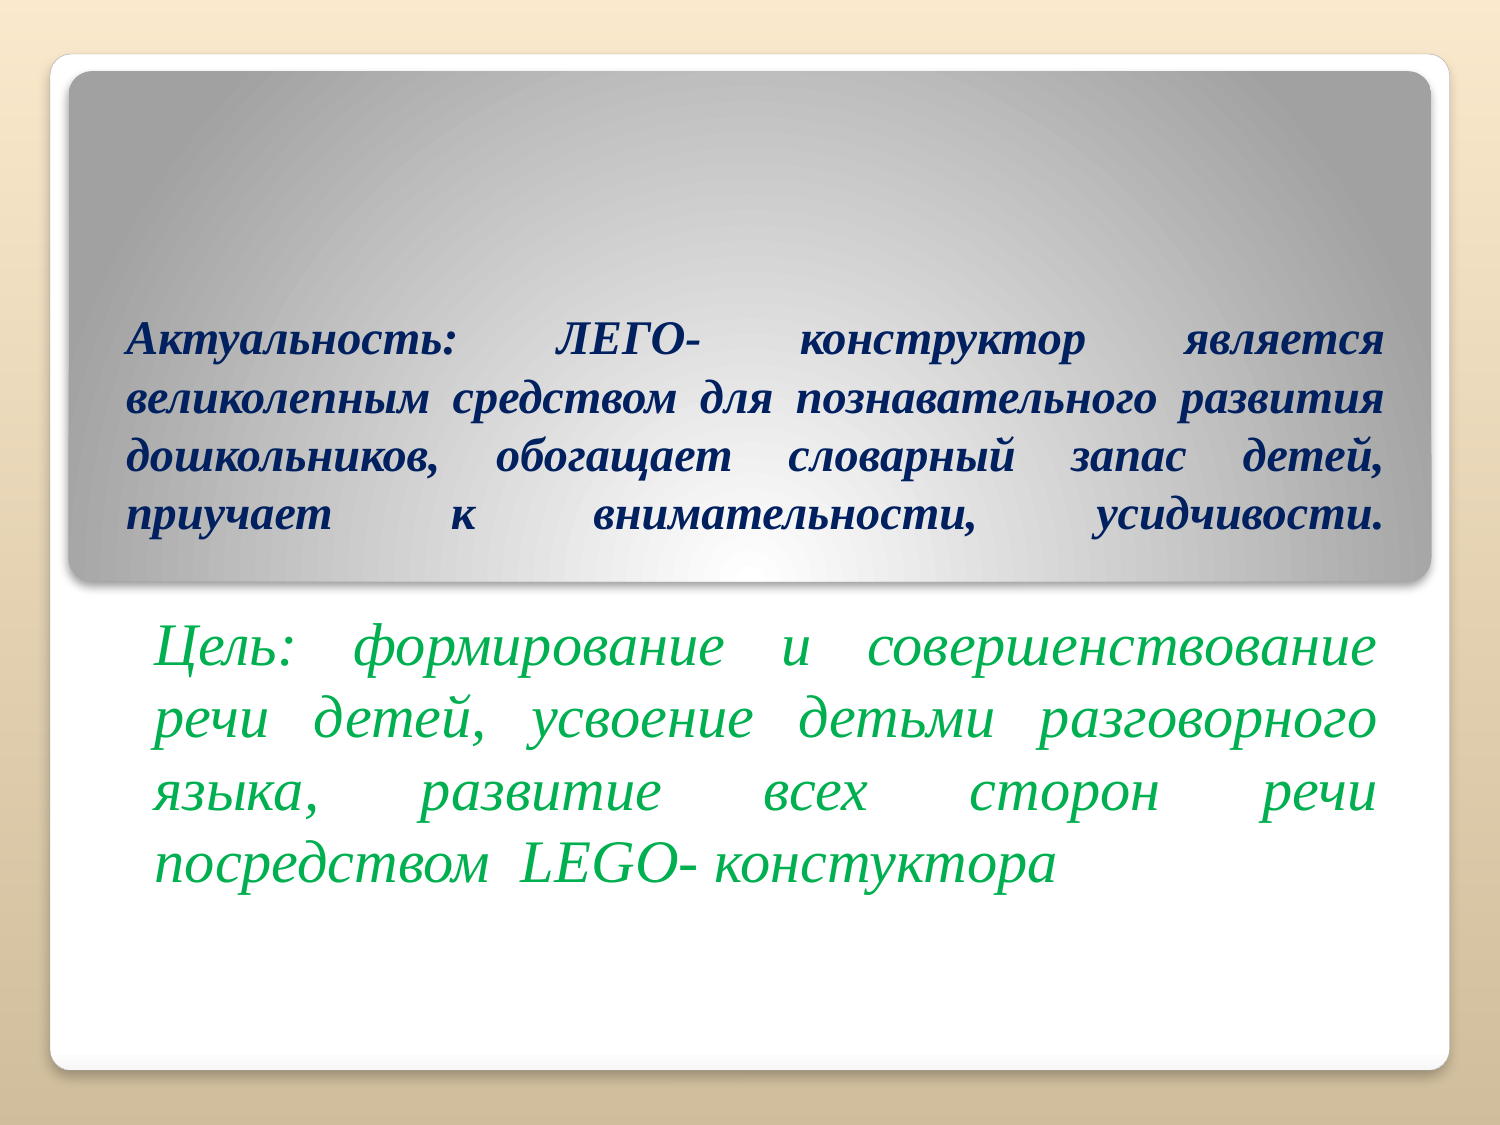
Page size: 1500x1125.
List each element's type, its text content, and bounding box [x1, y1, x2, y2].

subtitle Цель: формирование и совершенствование речи детей, усвоение детьми разговорного языка, развитие всех сторон речи посредством LEGO- констуктора [118, 604, 1394, 917]
title Актуальность: ЛЕГО- конструктор является великолепным средством для познавательного развития дошкольников, обогащает словарный запас детей, приучает к внимательности, усидчивости. [118, 298, 1394, 599]
